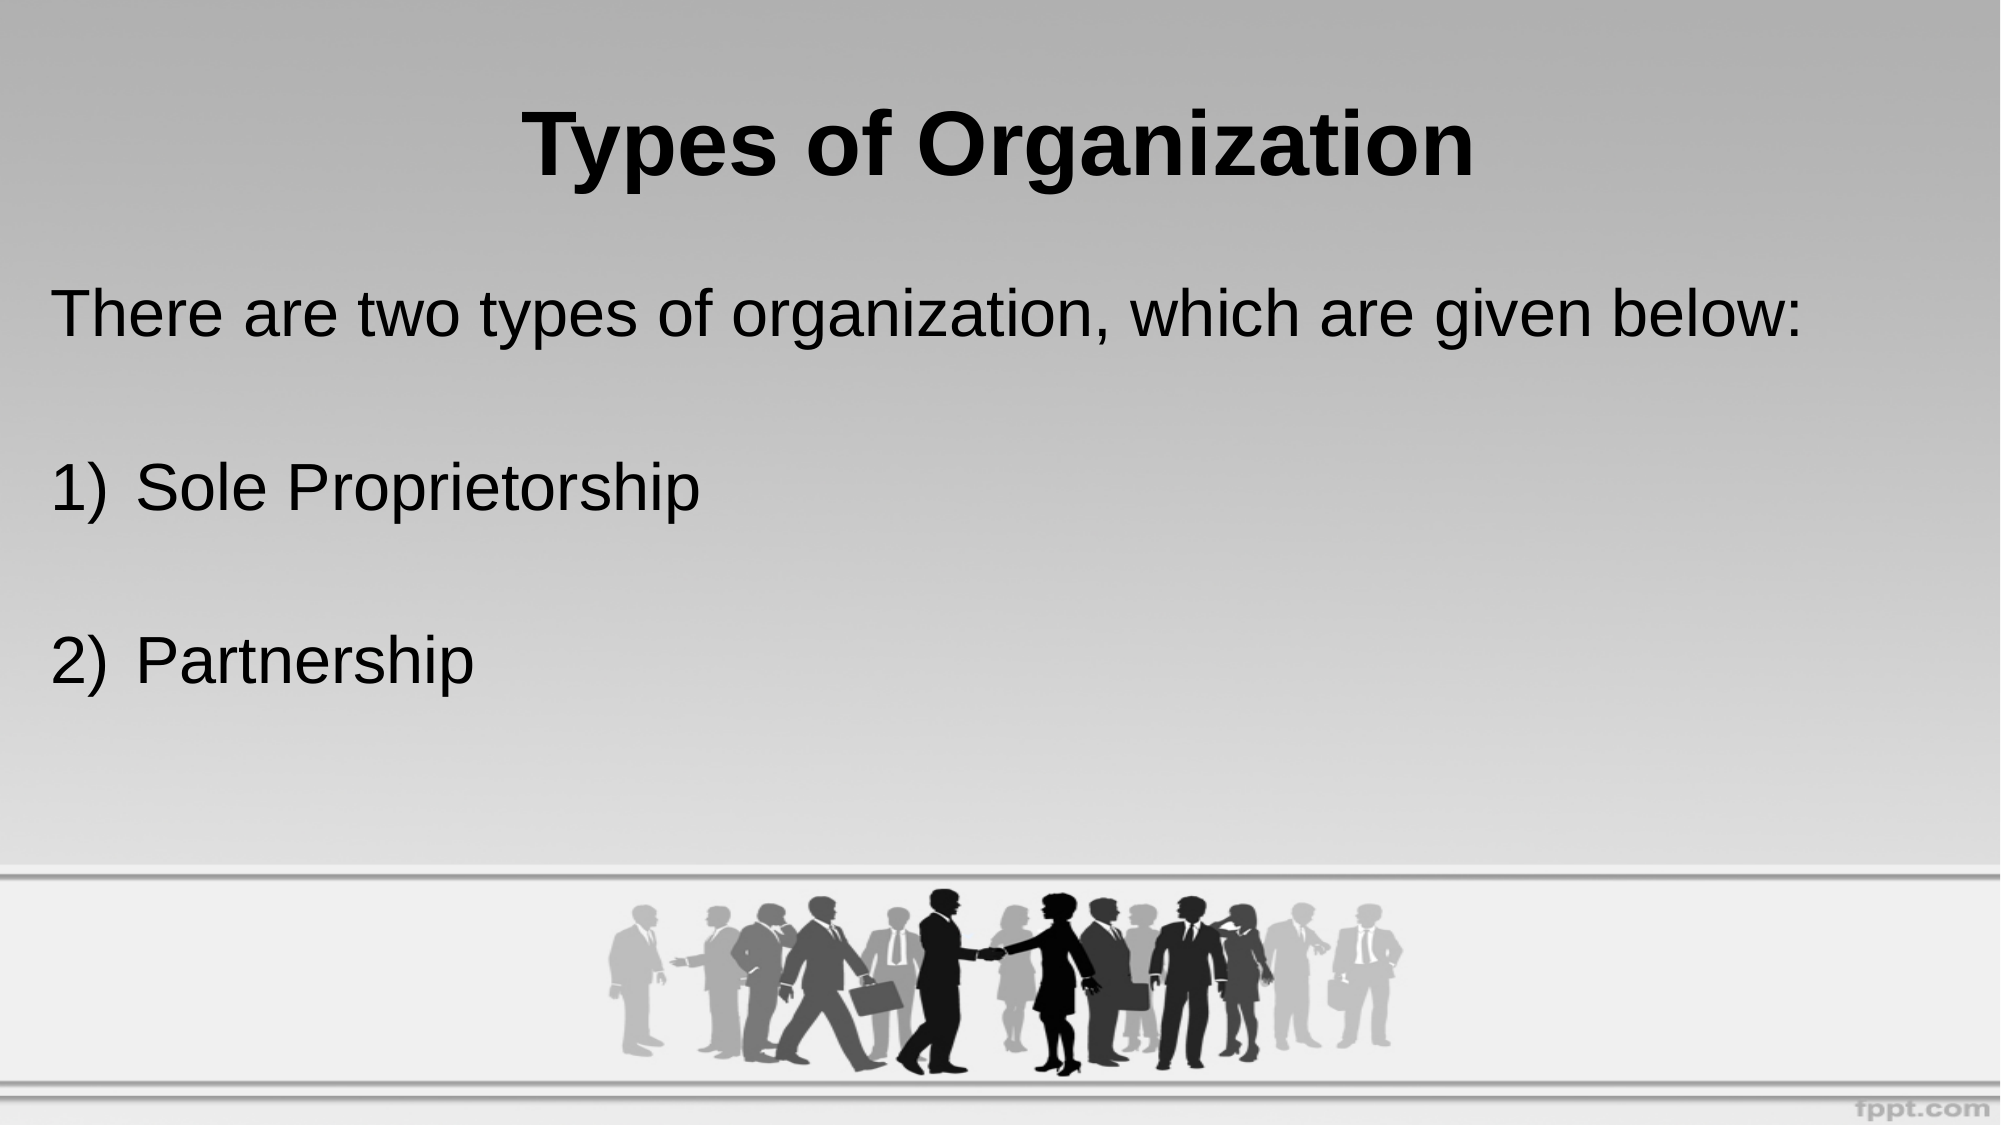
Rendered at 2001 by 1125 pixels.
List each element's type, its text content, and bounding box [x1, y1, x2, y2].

picture [0, 0, 2001, 1125]
title Types of Organization [99, 45, 1900, 233]
list There are two types of organization, which are given below: Sole Proprietorship Partnership [35, 262, 1900, 1005]
